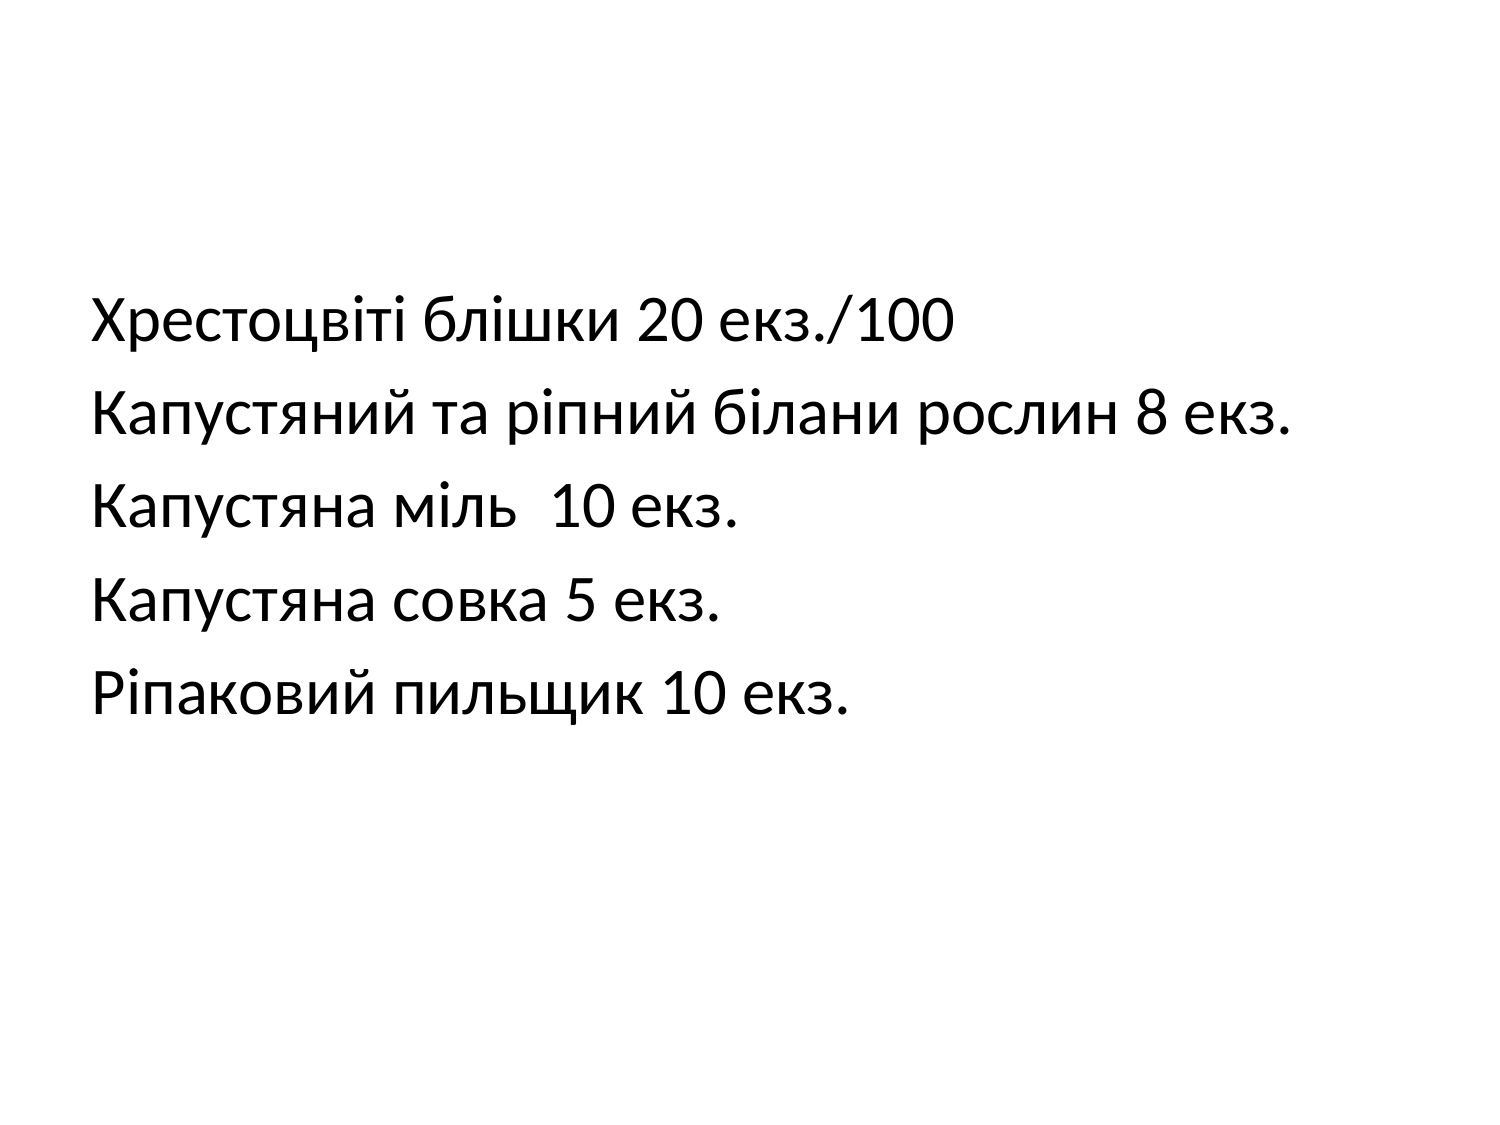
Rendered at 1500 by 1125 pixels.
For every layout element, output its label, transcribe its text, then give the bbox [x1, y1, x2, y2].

list Хрестоцвіті блішки 20 екз./100 Капустяний та ріпний білани рослин 8 екз. Капустяна міль 10 екз. Капустяна совка 5 екз. Ріпаковий пильщик 10 екз. [76, 267, 1427, 1010]
